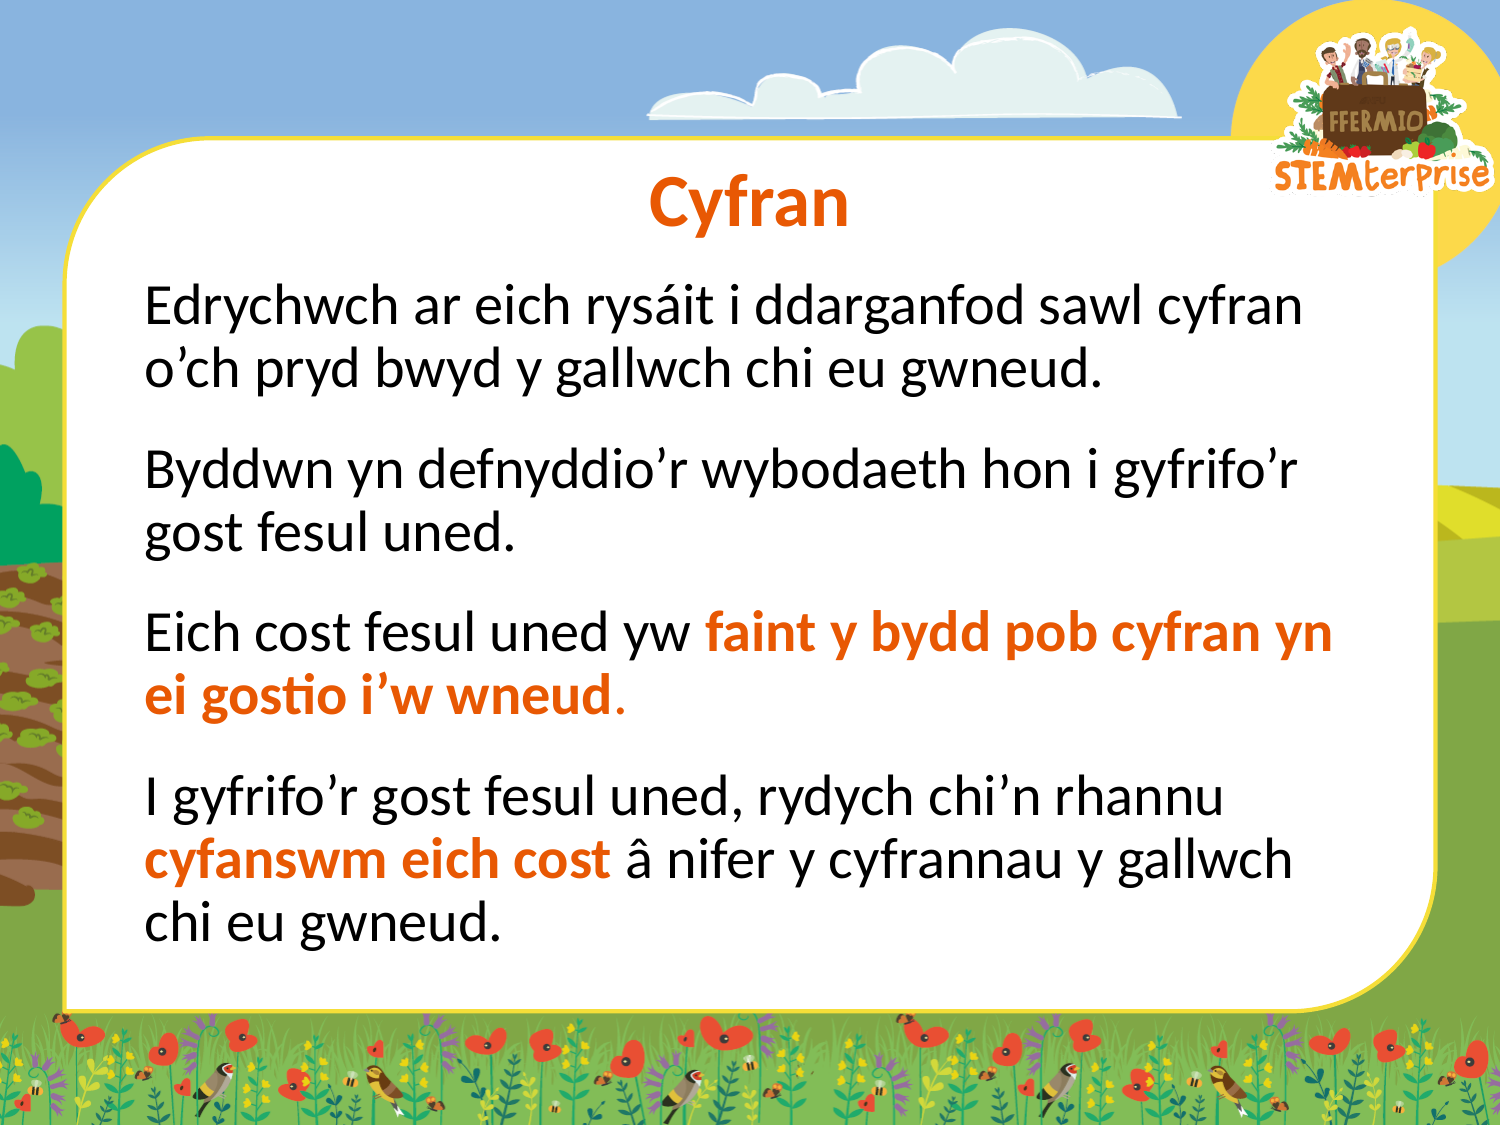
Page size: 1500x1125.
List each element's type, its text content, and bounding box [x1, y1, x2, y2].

picture [0, 0, 1500, 1125]
title Cyfran [218, 137, 1282, 256]
list Edrychwch ar eich rysáit i ddarganfod sawl cyfran o’ch pryd bwyd y gallwch chi eu gwneud. Byddwn yn defnyddio’r wybodaeth hon i gyfrifo’r gost fesul uned. Eich cost fesul uned yw faint y bydd pob cyfran yn ei gostio i’w wneud. I gyfrifo’r gost fesul uned, rydych chi’n rhannu cyfanswm eich cost â nifer y cyfrannau y gallwch chi eu gwneud. [129, 267, 1371, 988]
